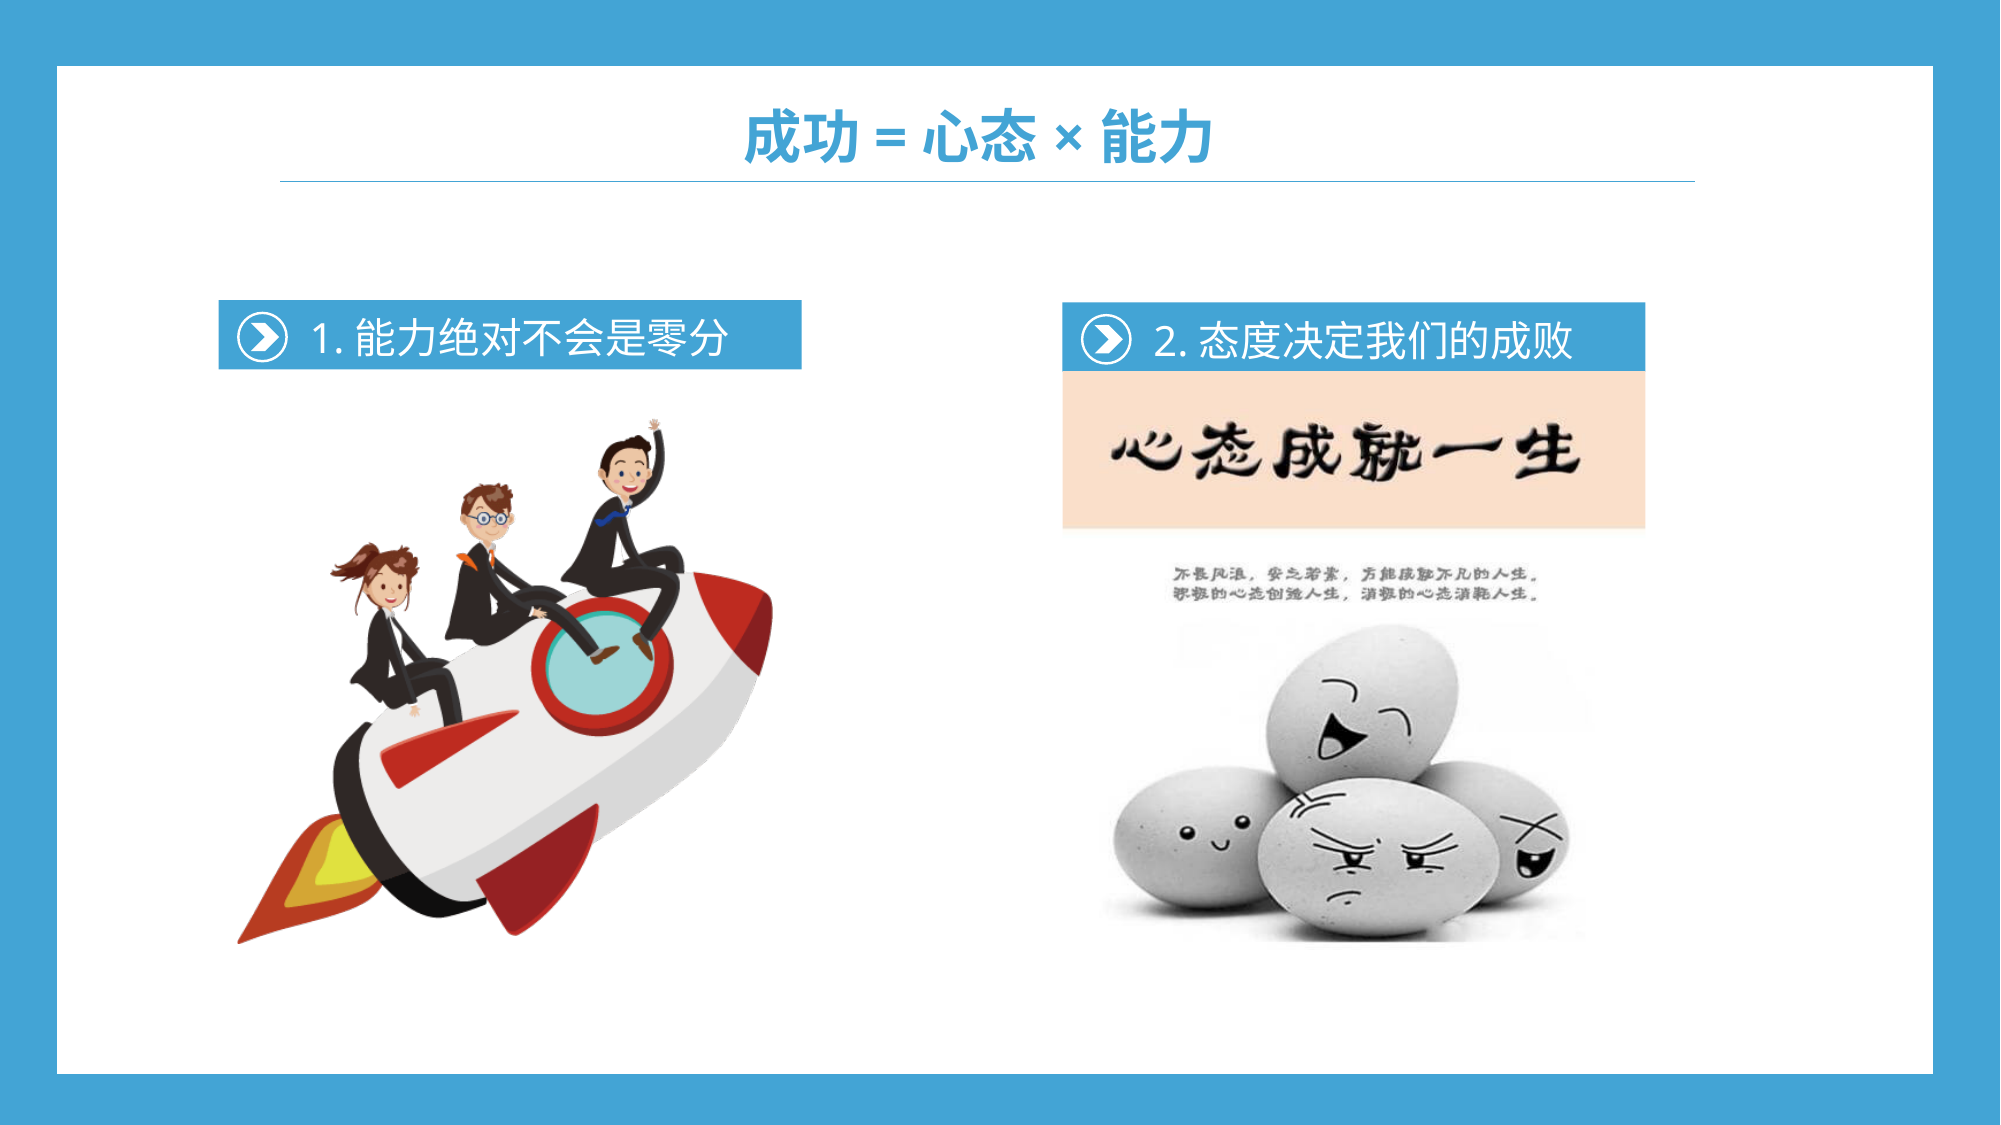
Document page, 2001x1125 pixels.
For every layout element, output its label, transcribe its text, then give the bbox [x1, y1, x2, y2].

picture [237, 418, 773, 945]
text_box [1062, 302, 1702, 372]
text_box 成功=心态×能力 [729, 93, 1246, 178]
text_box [218, 300, 858, 370]
picture [1062, 371, 1646, 969]
